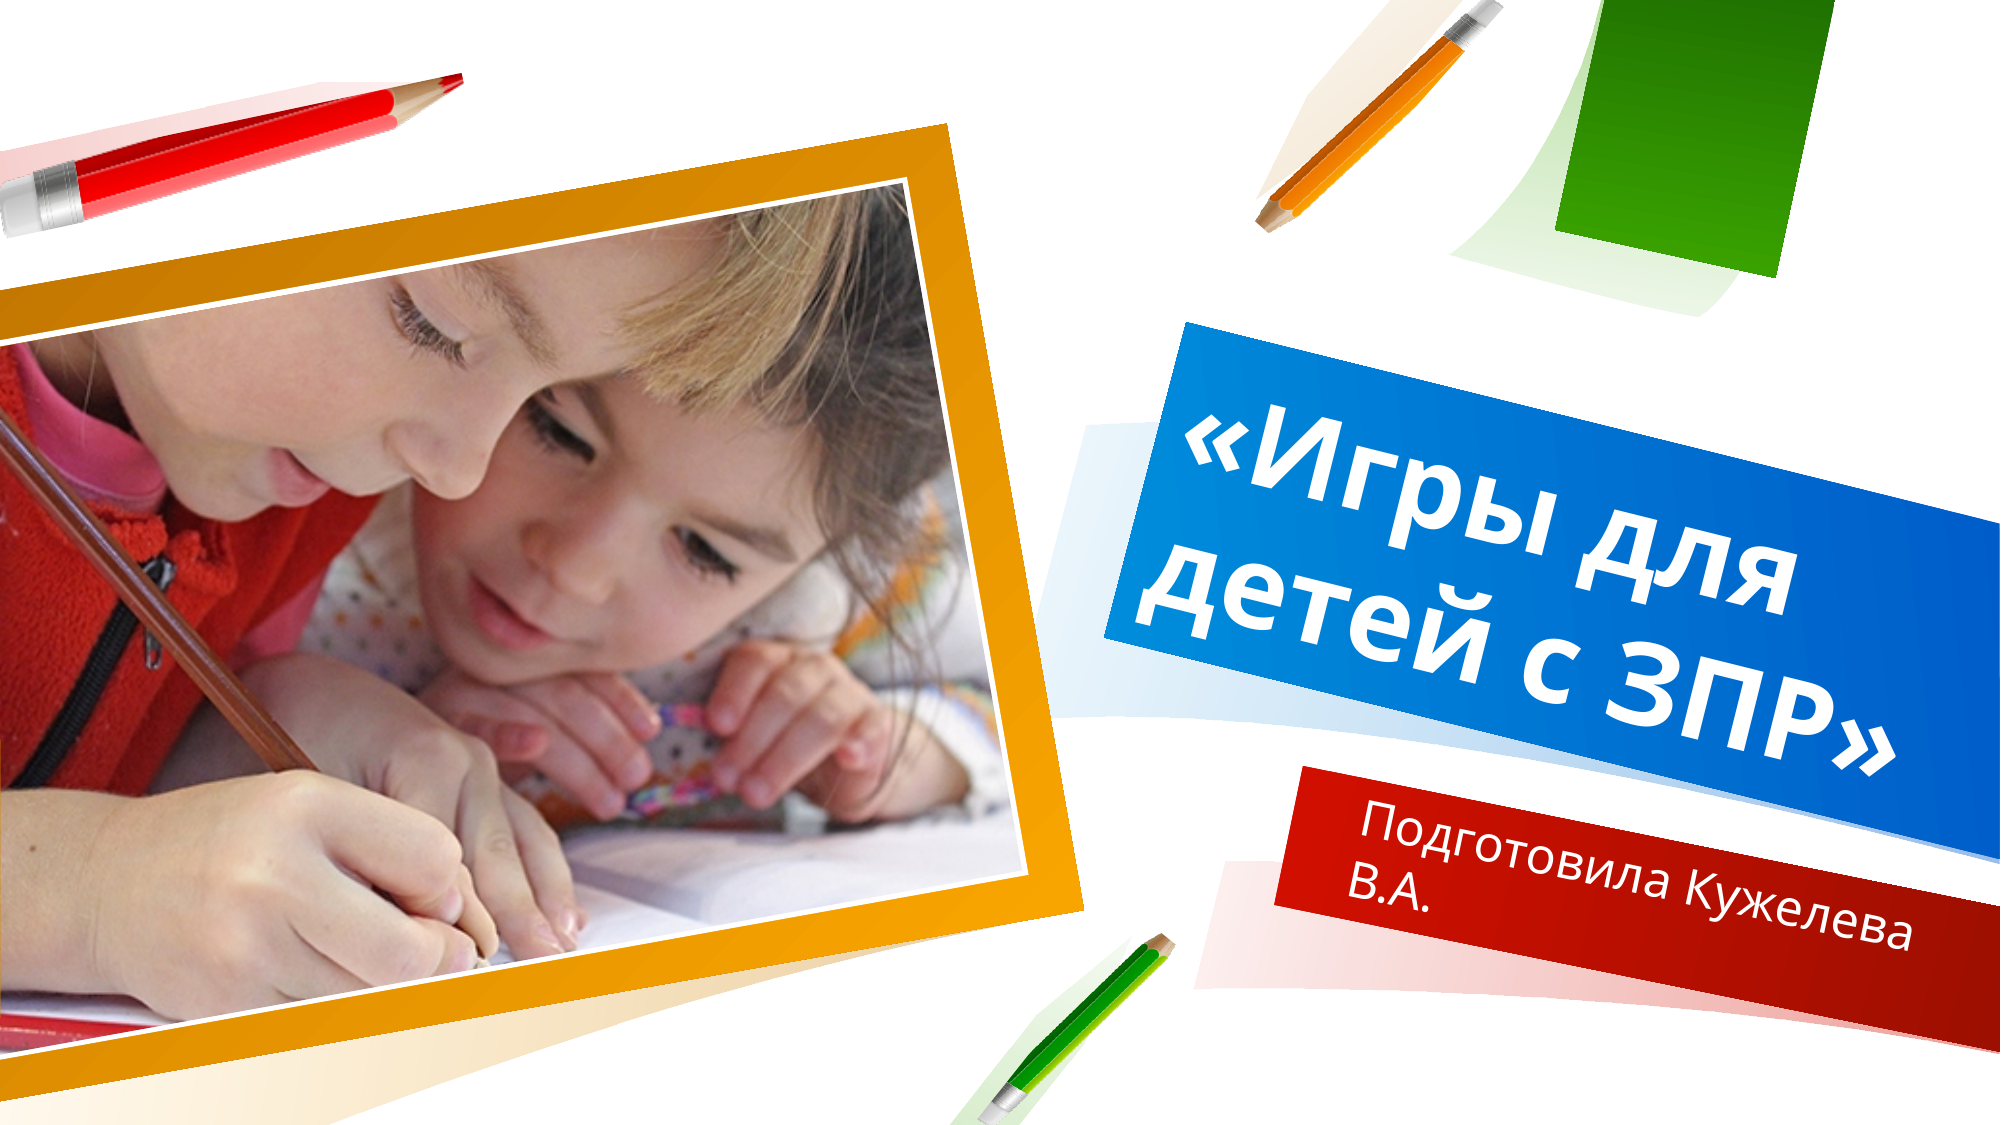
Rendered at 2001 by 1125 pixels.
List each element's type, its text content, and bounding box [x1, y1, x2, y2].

picture [0, 72, 1023, 1055]
subtitle Подготовила Кужелева В.А. [1325, 775, 1991, 1049]
picture [1237, 0, 1511, 251]
title «Игры для детей с ЗПР» [1115, 342, 2000, 839]
picture [972, 915, 1193, 1125]
